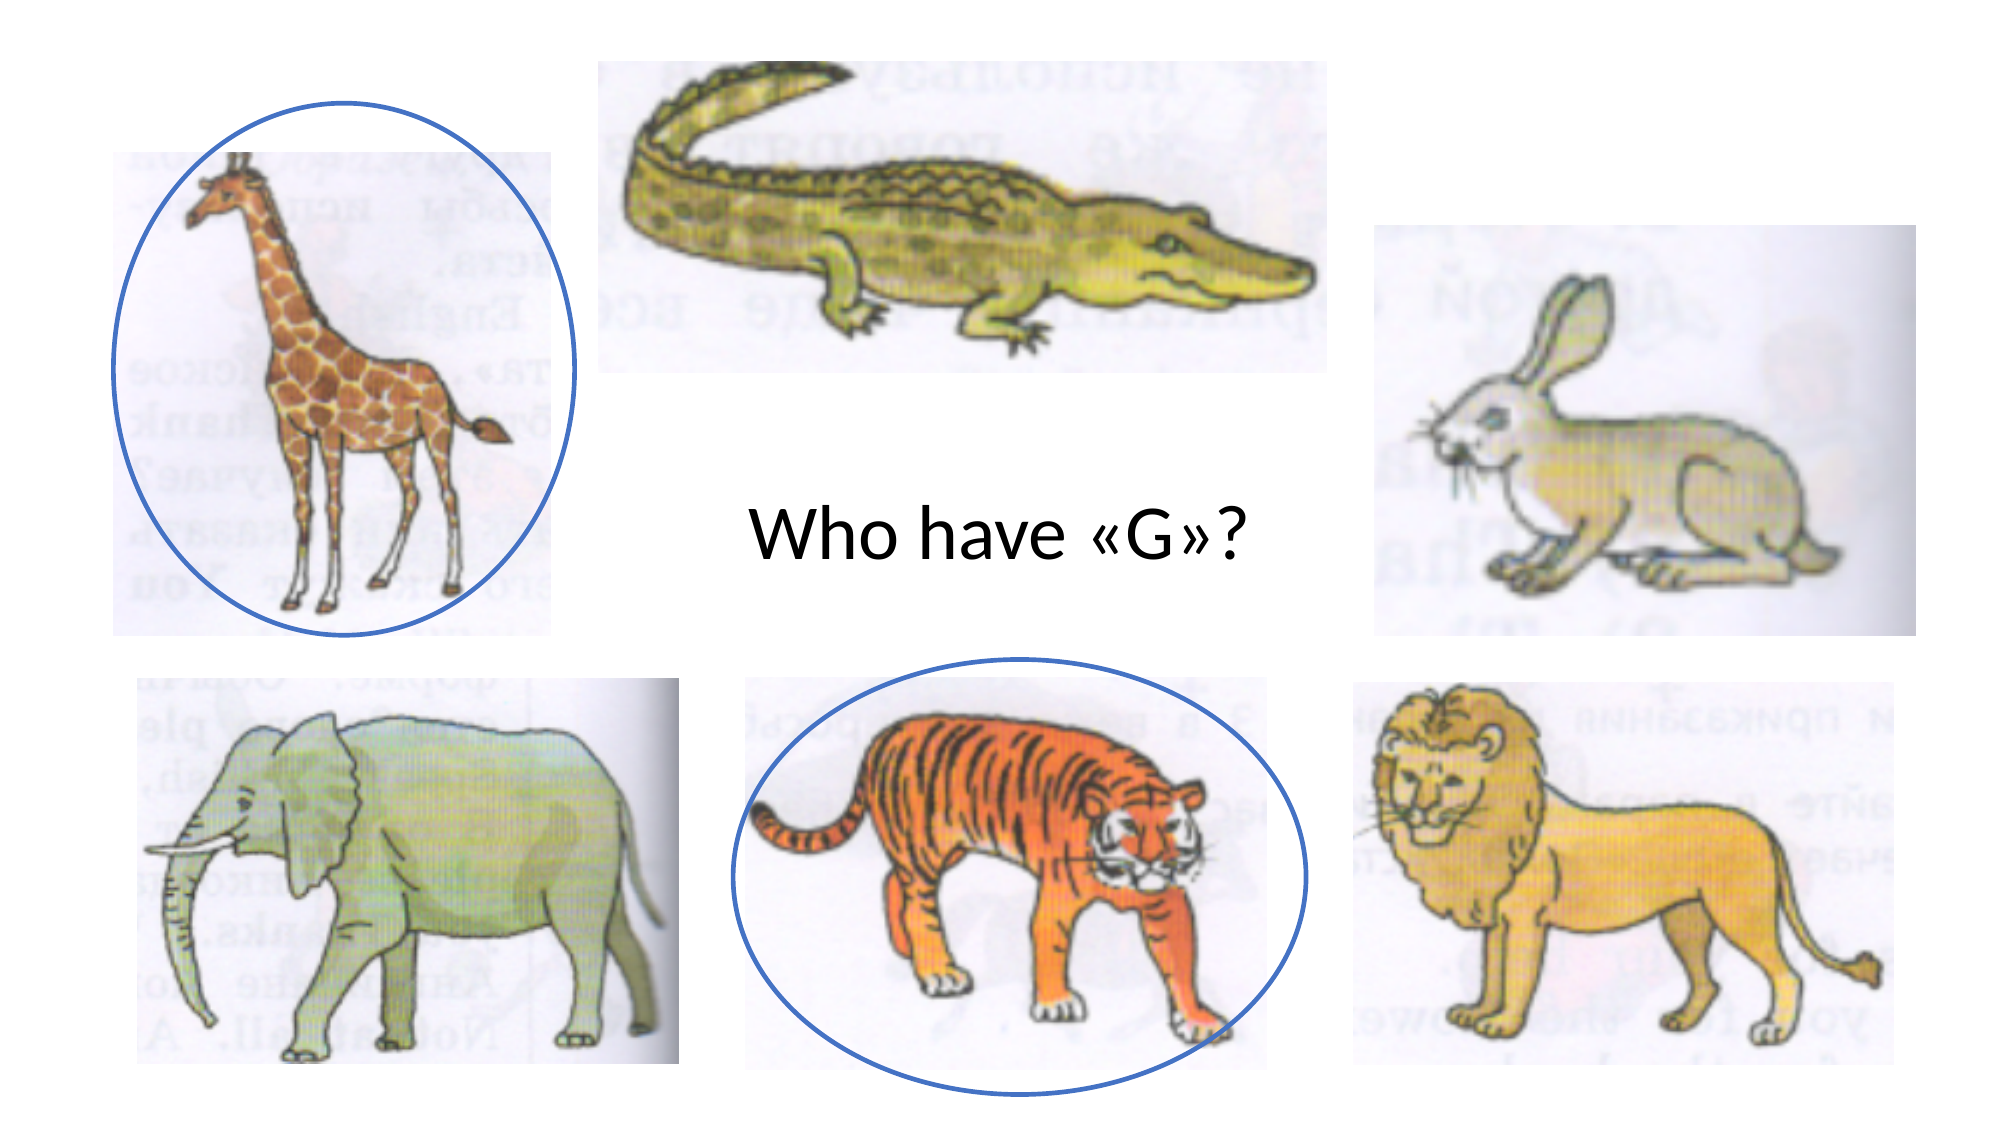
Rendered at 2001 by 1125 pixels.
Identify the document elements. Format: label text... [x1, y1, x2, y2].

picture [113, 152, 551, 636]
text_box [903, 658, 1136, 677]
text_box [1267, 765, 1308, 989]
picture [1374, 224, 1916, 636]
picture [137, 678, 679, 1064]
text_box [551, 249, 576, 490]
text_box [732, 812, 745, 942]
picture [745, 677, 1267, 1070]
text_box [209, 102, 479, 152]
text_box [884, 1070, 1155, 1096]
list Who have «G»? [733, 485, 1351, 588]
picture [598, 61, 1327, 373]
picture [1353, 682, 1894, 1065]
